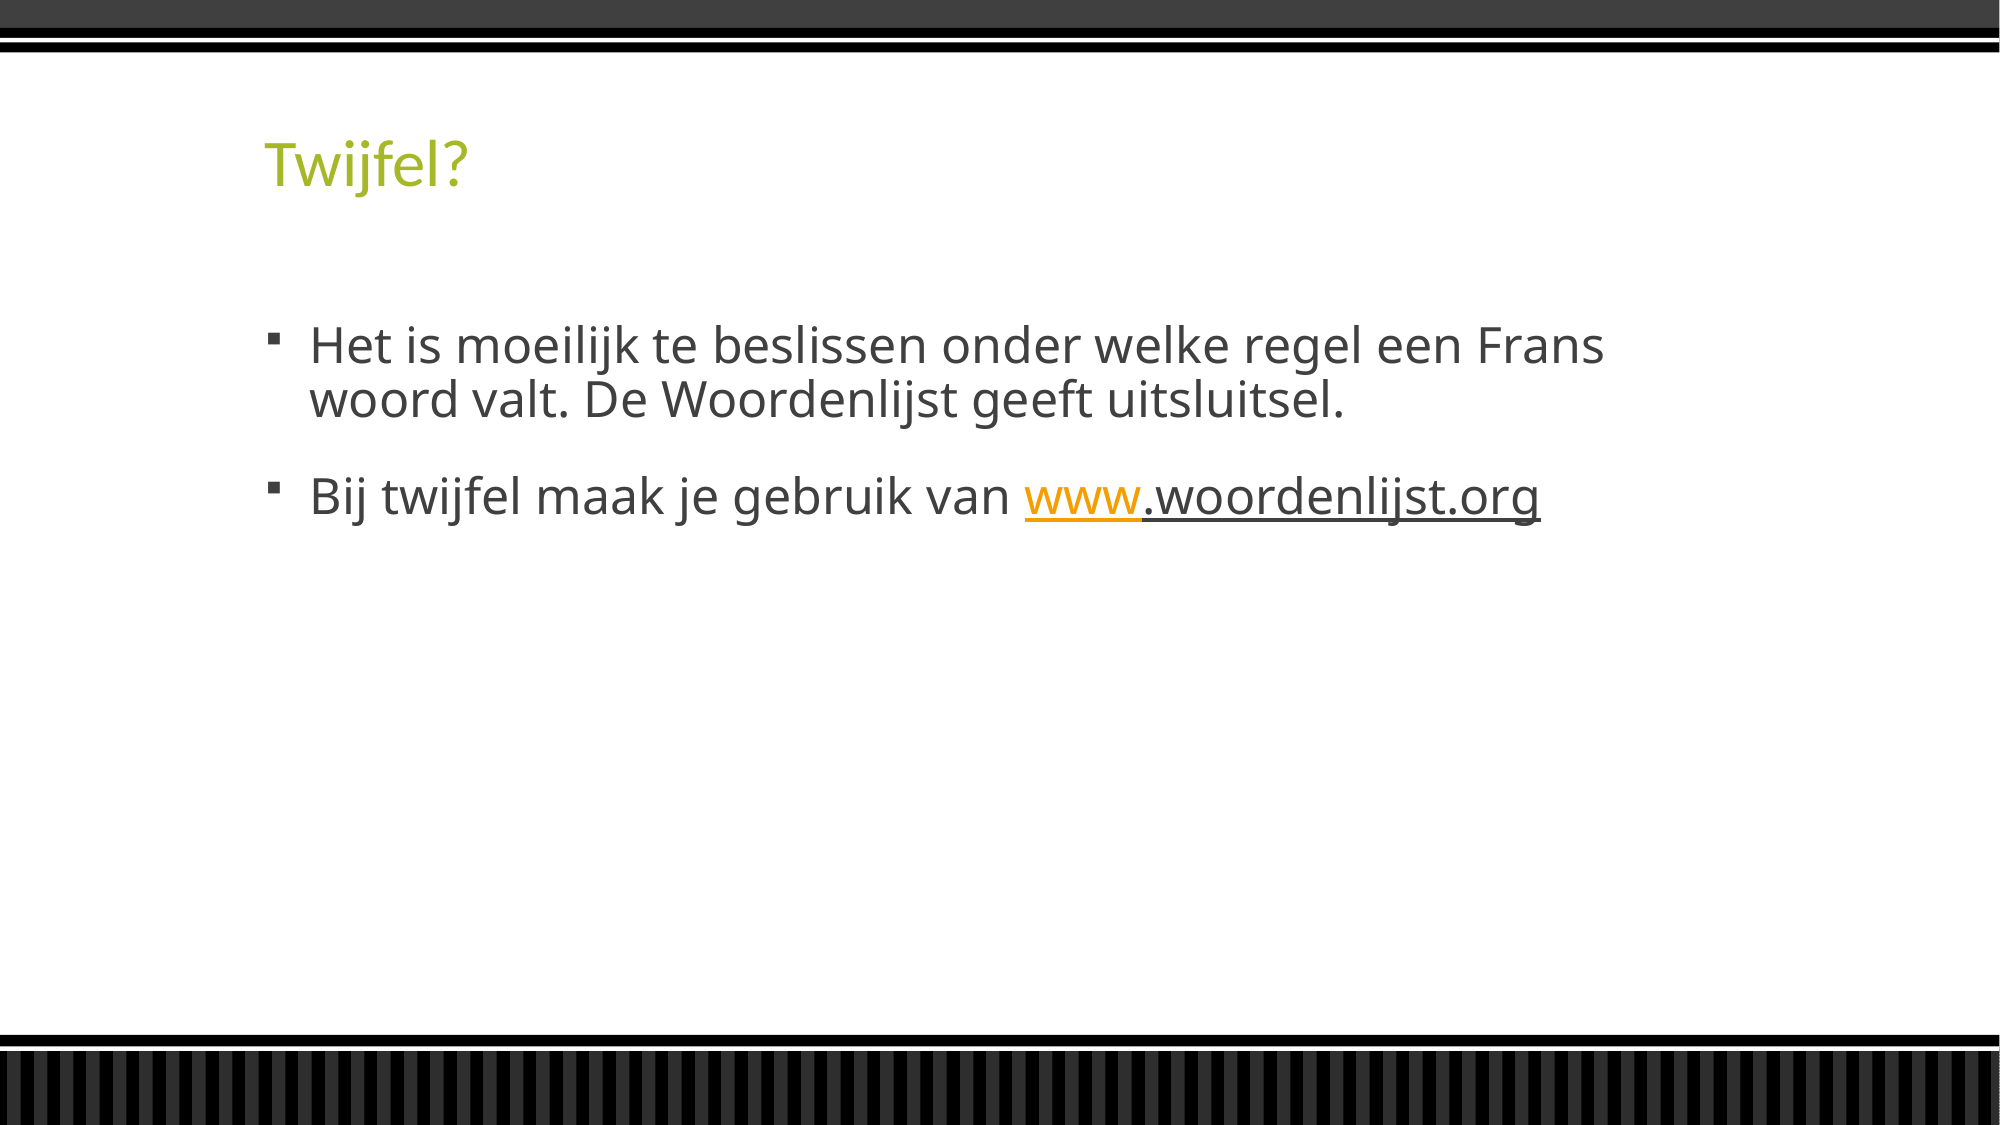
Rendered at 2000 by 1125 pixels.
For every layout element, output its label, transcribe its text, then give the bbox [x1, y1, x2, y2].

list Het is moeilijk te beslissen onder welke regel een Frans woord valt. De Woordenlijst geeft uitsluitsel. Bij twijfel maak je gebruik van www.woordenlijst.org [249, 312, 1750, 988]
title Twijfel? [249, 99, 1750, 209]
